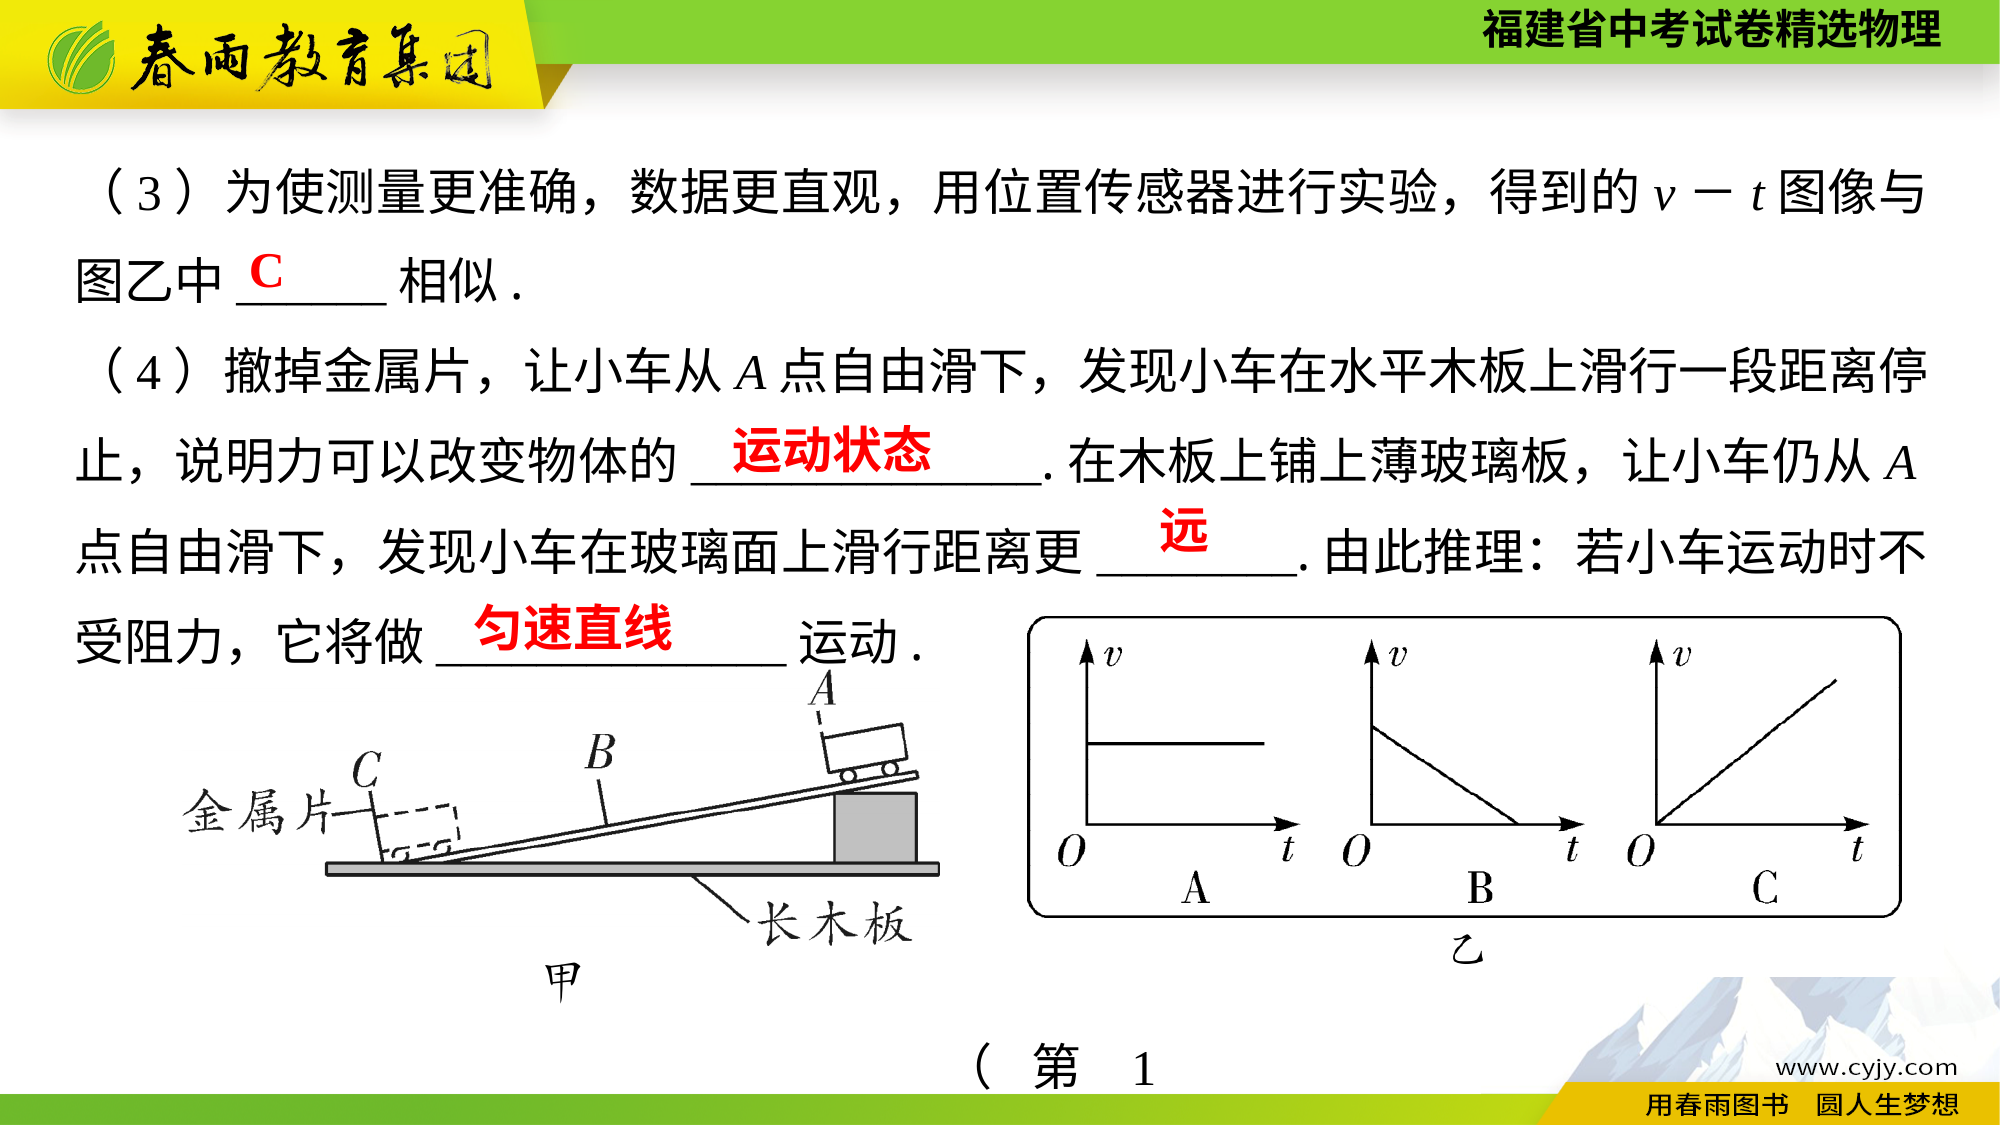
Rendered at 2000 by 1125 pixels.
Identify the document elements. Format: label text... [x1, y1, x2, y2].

text_box 匀速直线 [458, 589, 739, 664]
text_box （第1题） [928, 997, 1183, 1103]
text_box 运动状态 [718, 411, 948, 487]
list （3）为使测量更准确，数据更直观，用位置传感器进行实验，得到的v－t图像与图乙中______相似. （4）撤掉金属片，让小车从A点自由滑下，发现小车在水平木板上滑行一段距离停止，说明力可以改变物体的______________.在木板上铺上薄玻璃板，让小车仍从A点自由滑下，发现小车在玻璃面上滑行距离更________.由此推理：若小车运动时不受阻力，它将做______________运动. [59, 122, 1944, 683]
text_box C [172, 230, 300, 305]
text_box 远 [1144, 490, 1225, 566]
picture [0, 0, 2000, 1125]
